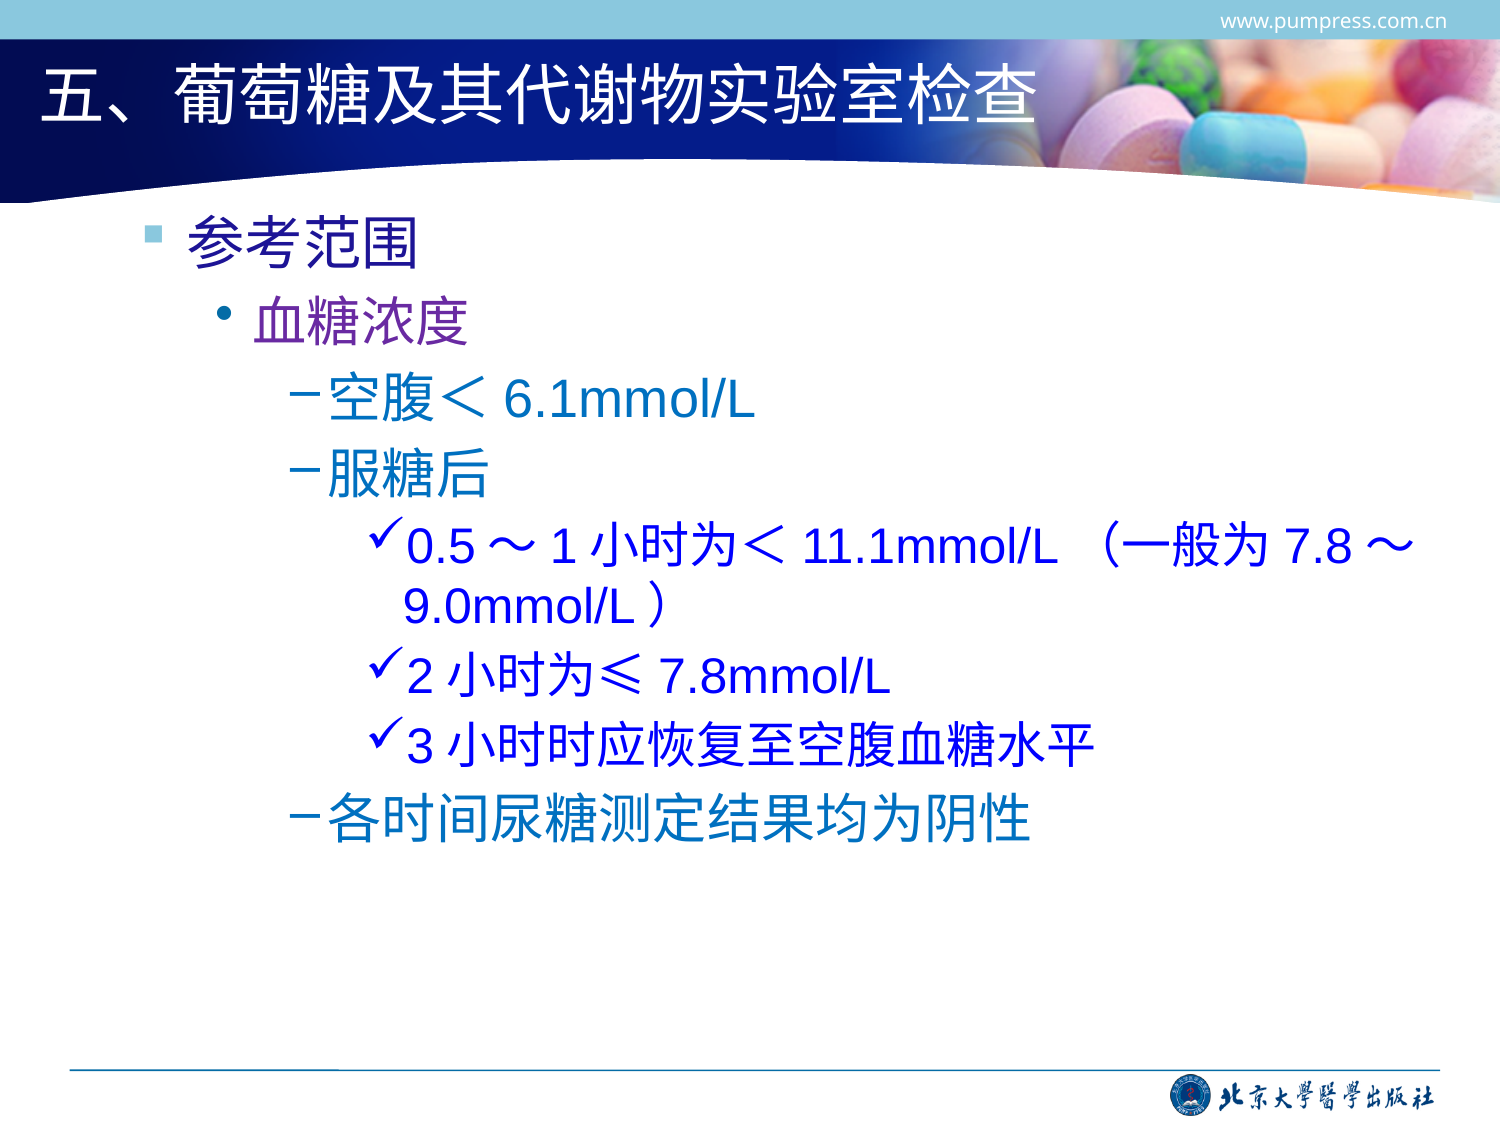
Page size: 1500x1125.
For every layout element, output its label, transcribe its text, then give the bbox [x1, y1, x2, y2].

title 五、葡萄糖及其代谢物实验室检查 [23, 46, 1349, 140]
picture [1170, 1074, 1436, 1118]
slide_number www.pumpress.com.cn [1024, 0, 1463, 38]
picture [0, 40, 1500, 203]
list 参考范围 血糖浓度 空腹＜6.1mmol/L 服糖后 0.5～1小时为＜11.1mmol/L（一般为7.8～9.0mmol/L） 2小时为≤7.8mmol/L 3小时时应恢复至空腹血糖水平 各时间尿糖测定结果均为阴性 [49, 198, 1463, 1026]
